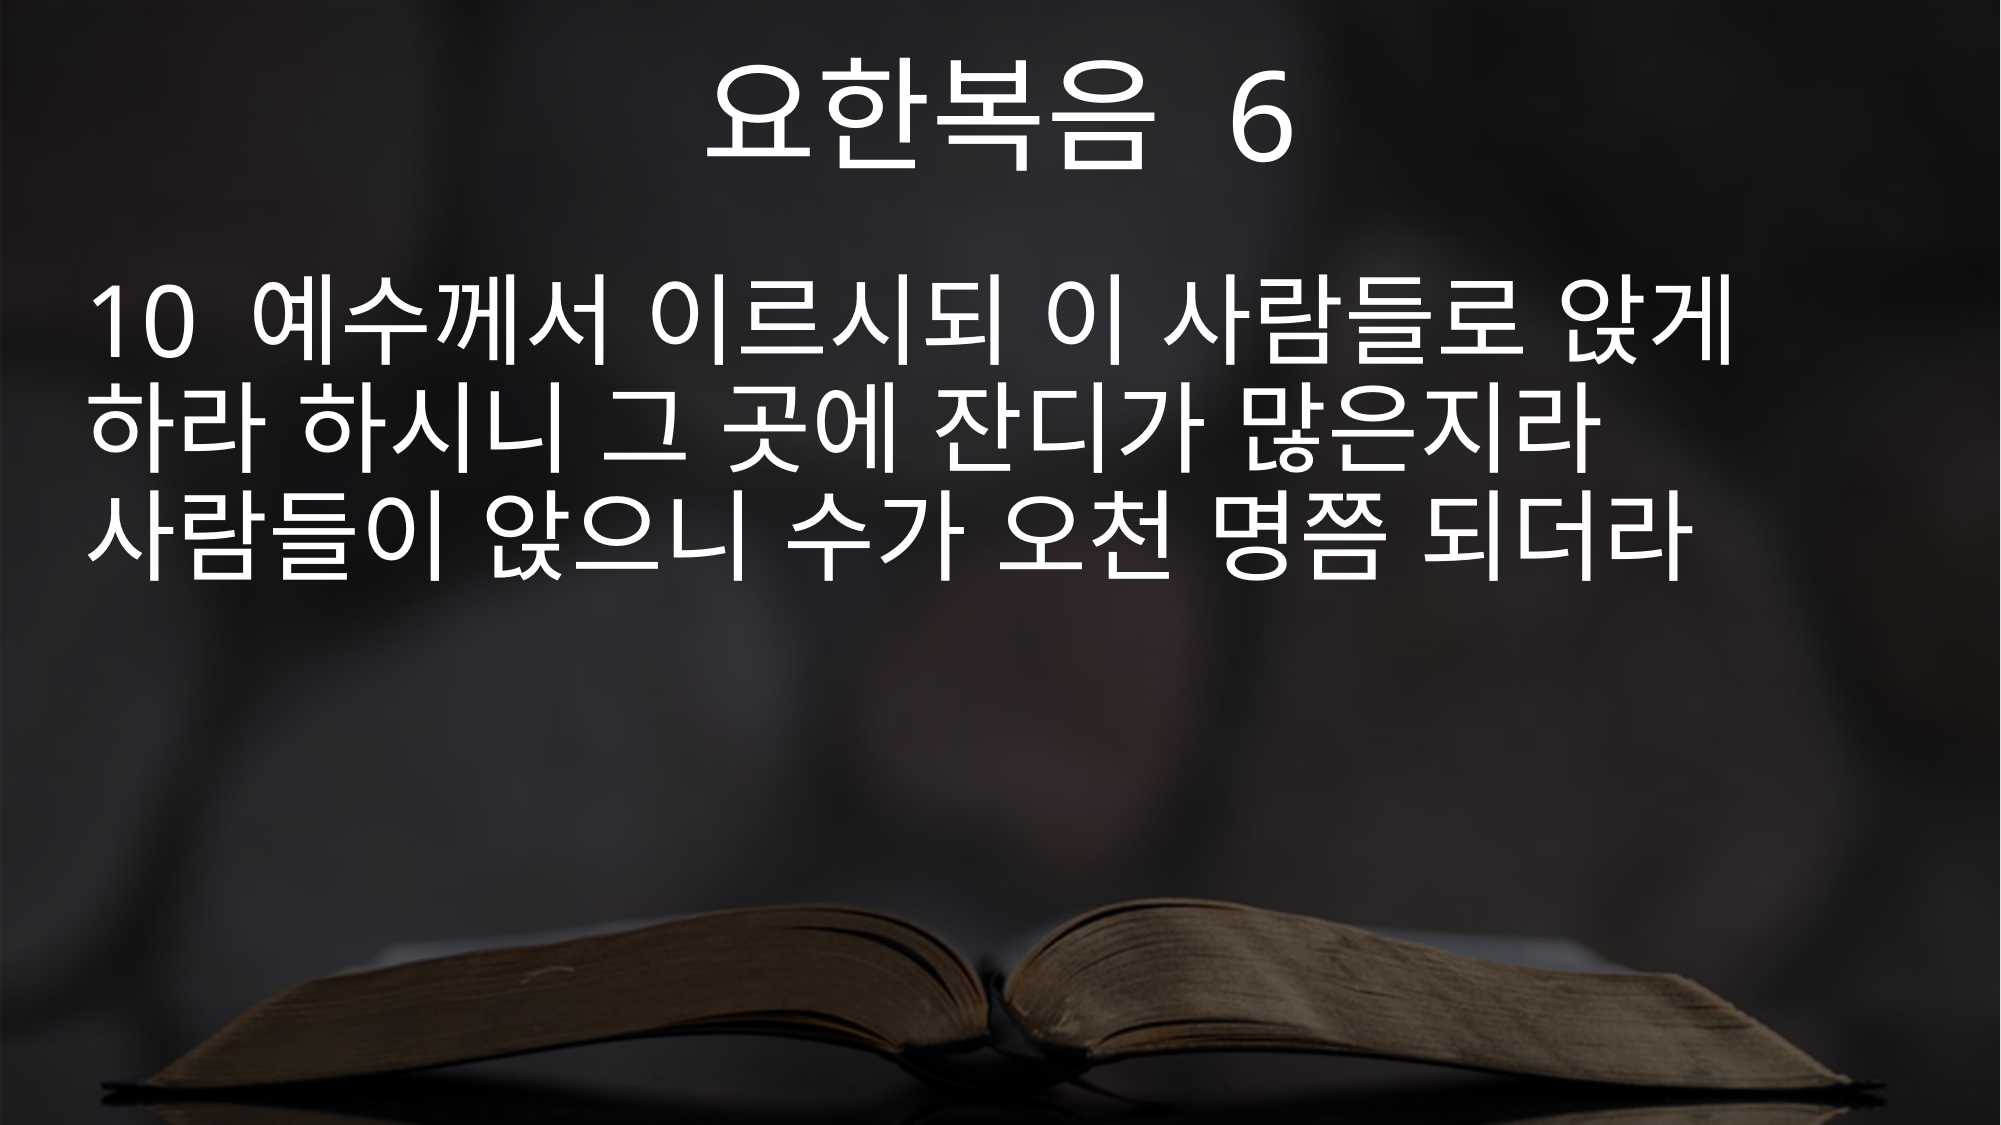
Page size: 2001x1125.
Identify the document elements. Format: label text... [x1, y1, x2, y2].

list 10 예수께서 이르시되 이 사람들로 앉게 하라 하시니 그 곳에 잔디가 많은지라 사람들이 앉으니 수가 오천 명쯤 되더라 [69, 263, 1953, 423]
footer 요한복음 6 [0, 32, 2000, 192]
picture [0, 0, 2001, 1125]
